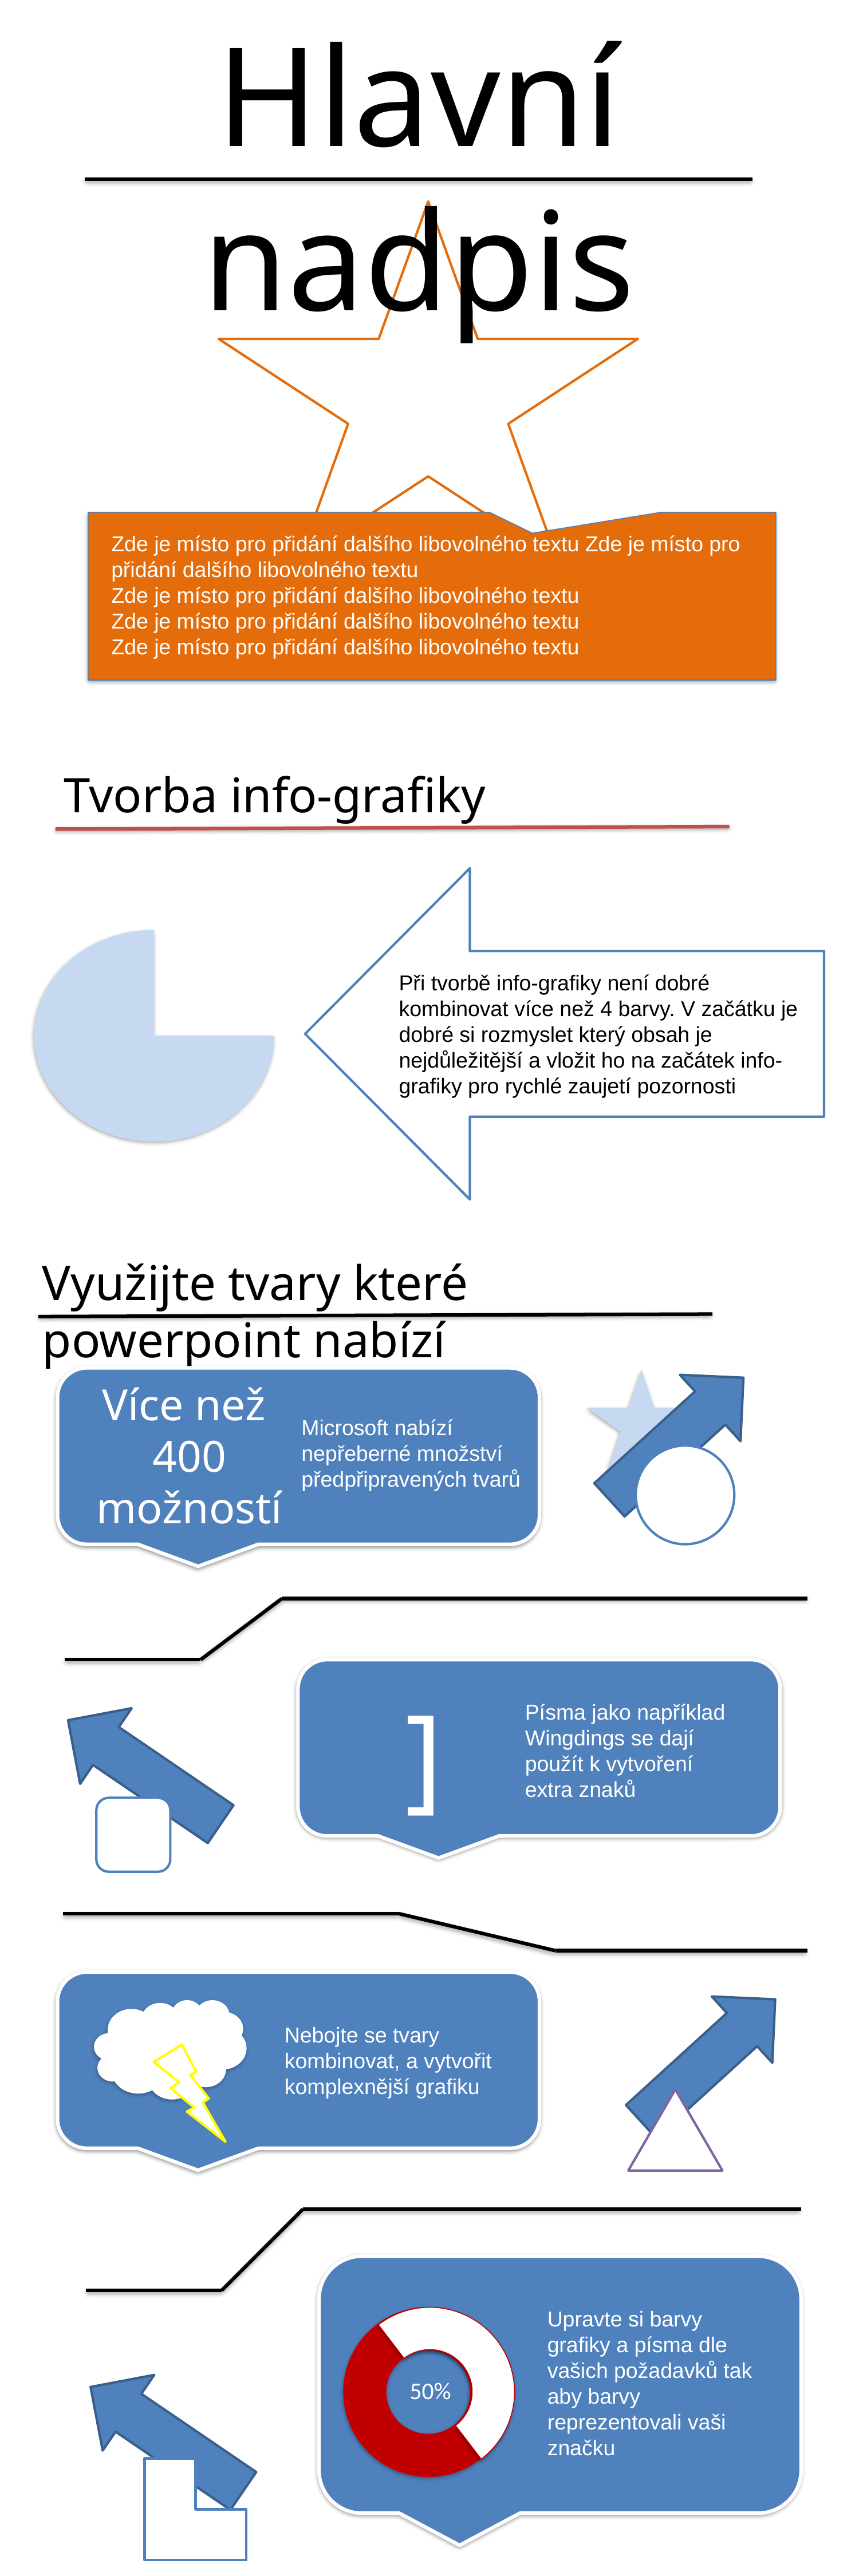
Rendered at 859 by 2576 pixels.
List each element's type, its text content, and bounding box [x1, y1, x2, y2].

text_box Nebojte se tvary kombinovat, a vytvořit komplexnější grafiku [276, 2017, 513, 2103]
text_box [298, 1658, 782, 1860]
text_box ] [293, 1679, 555, 1825]
text_box [343, 2322, 478, 2478]
text_box [317, 2254, 803, 2547]
text_box Hlavní nadpis [70, 5, 767, 342]
text_box [56, 1366, 542, 1568]
text_box Microsoft nabízí nepřeberné množství předpřipravených tvarů [308, 1409, 530, 1496]
text_box Využijte tvary které powerpoint nabízí [34, 1248, 708, 1372]
text_box [222, 342, 635, 526]
text_box [56, 1970, 542, 2172]
text_box [93, 2000, 247, 2100]
text_box [88, 512, 777, 681]
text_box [221, 2208, 304, 2291]
text_box [95, 1796, 172, 1873]
text_box Při tvorbě info-grafiky není dobré kombinovat více než 4 barvy. V začátku je dobré si rozmyslet který obsah je nejdůležitější a vložit ho na začátek info-grafiky pro rychlé zaujetí pozornosti [390, 965, 843, 1103]
text_box [635, 1444, 736, 1546]
text_box [624, 1995, 777, 2132]
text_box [399, 1913, 555, 1951]
text_box Upravte si barvy grafiky a písma dle vašich požadavků tak aby barvy reprezentovali vaši značku [539, 2301, 776, 2464]
text_box Tvorba info-grafiky [55, 760, 730, 826]
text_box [38, 1314, 713, 1317]
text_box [55, 826, 730, 829]
text_box [89, 2373, 258, 2508]
text_box [66, 1706, 235, 1844]
text_box [33, 929, 275, 1143]
text_box Zde je místo pro přidání dalšího libovolného textu Zde je místo pro přidání dalšího libovolného textu Zde je místo pro přidání dalšího libovolného textu Zde je místo pro přidání dalšího libovolného textu Zde je místo pro přidání dalšího libovolného textu [103, 526, 775, 663]
text_box [152, 2043, 227, 2143]
text_box Písma jako například Wingdings se dají použít k vytvoření extra znaků [555, 1694, 754, 1806]
text_box [627, 2088, 724, 2172]
text_box [586, 1369, 675, 1469]
text_box [593, 1373, 745, 1518]
text_box 50% [401, 2371, 476, 2408]
text_box [377, 2306, 515, 2460]
text_box Více než 400 možností [71, 1373, 308, 1536]
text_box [200, 1598, 282, 1660]
text_box [143, 2457, 247, 2561]
text_box [304, 867, 826, 1201]
